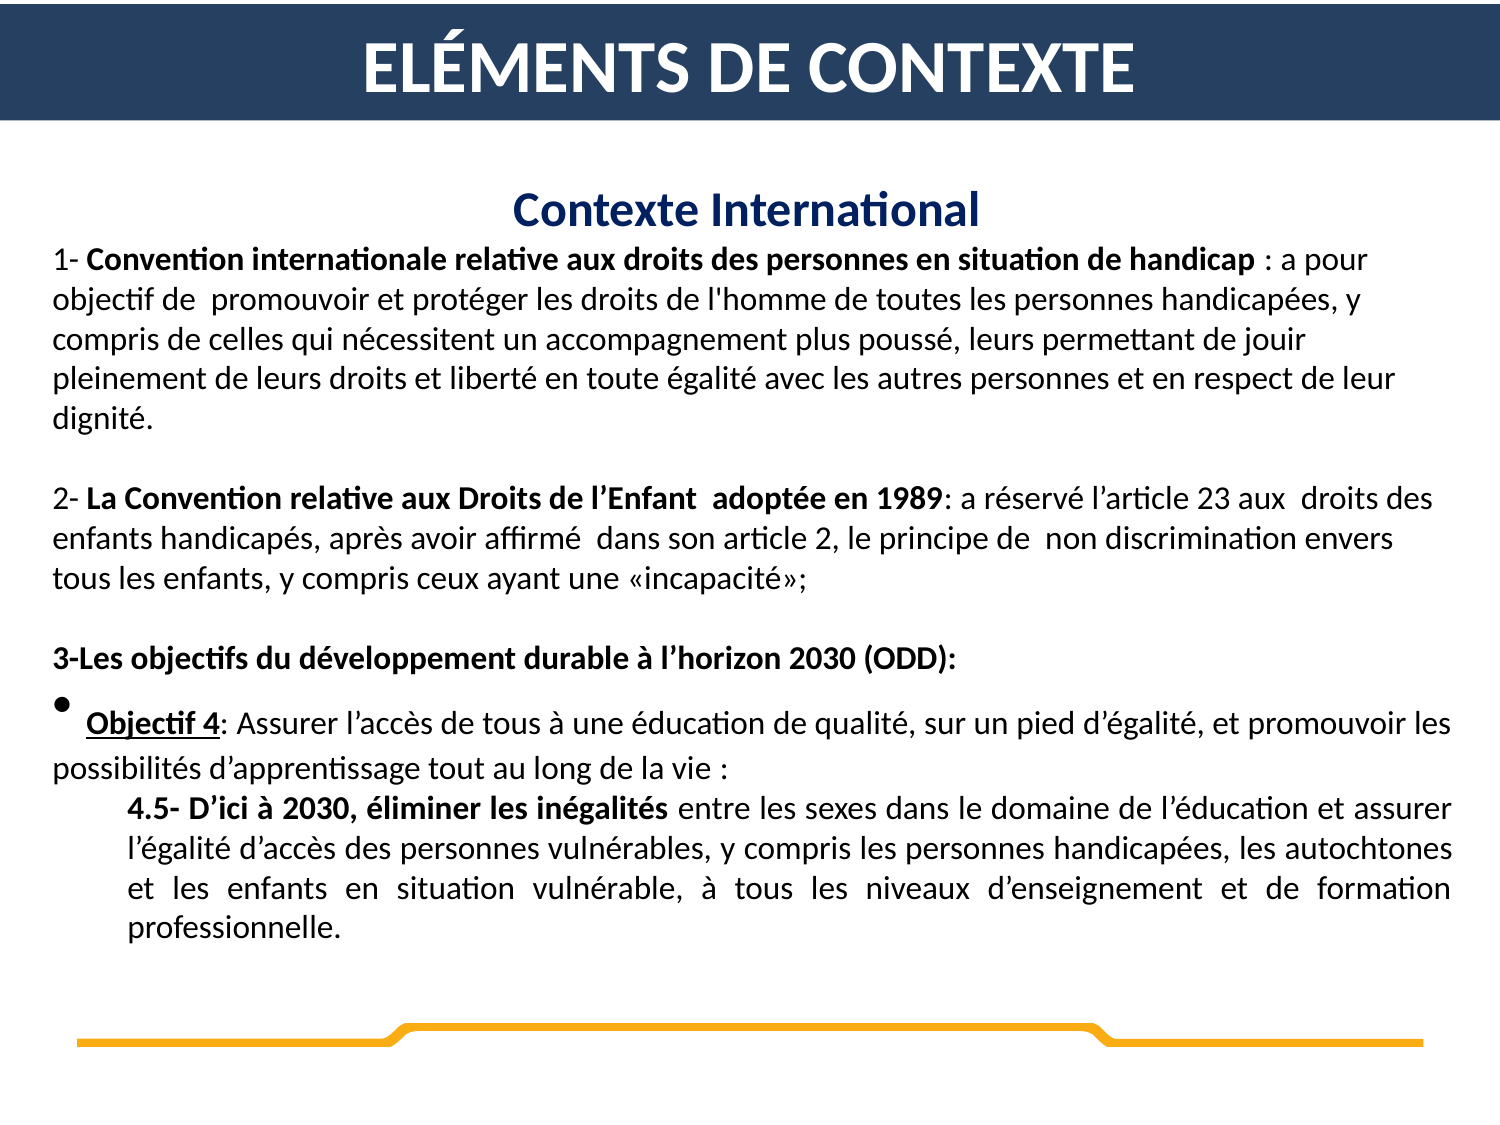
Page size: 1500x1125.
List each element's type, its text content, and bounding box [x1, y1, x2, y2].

text_box Eléments de Contexte [0, 4, 1500, 121]
text_box Contexte International 1- Convention internationale relative aux droits des personnes en situation de handicap : a pour objectif de promouvoir et protéger les droits de l'homme de toutes les personnes handicapées, y compris de celles qui nécessitent un accompagnement plus poussé, leurs permettant de jouir pleinement de leurs droits et liberté en toute égalité avec les autres personnes et en respect de leur dignité. 2- La Convention relative aux Droits de l’Enfant adoptée en 1989: a réservé l’article 23 aux droits des enfants handicapés, après avoir affirmé dans son article 2, le principe de non discrimination envers tous les enfants, y compris ceux ayant une «incapacité»; 3-Les objectifs du développement durable à l’horizon 2030 (ODD): Objectif 4: Assurer l’accès de tous à une éducation de qualité, sur un pied d’égalité, et promouvoir les possibilités d’apprentissage tout au long de la vie : 4.5- D’ici à 2030, éliminer les inégalités entre les sexes dans le domaine de l’éducation et assurer l’égalité d’accès des personnes vulnérables, y compris les personnes handicapées, les autochtones et les enfants en situation vulnérable, à tous les niveaux d’enseignement et de formation professionnelle. [37, 169, 1469, 953]
